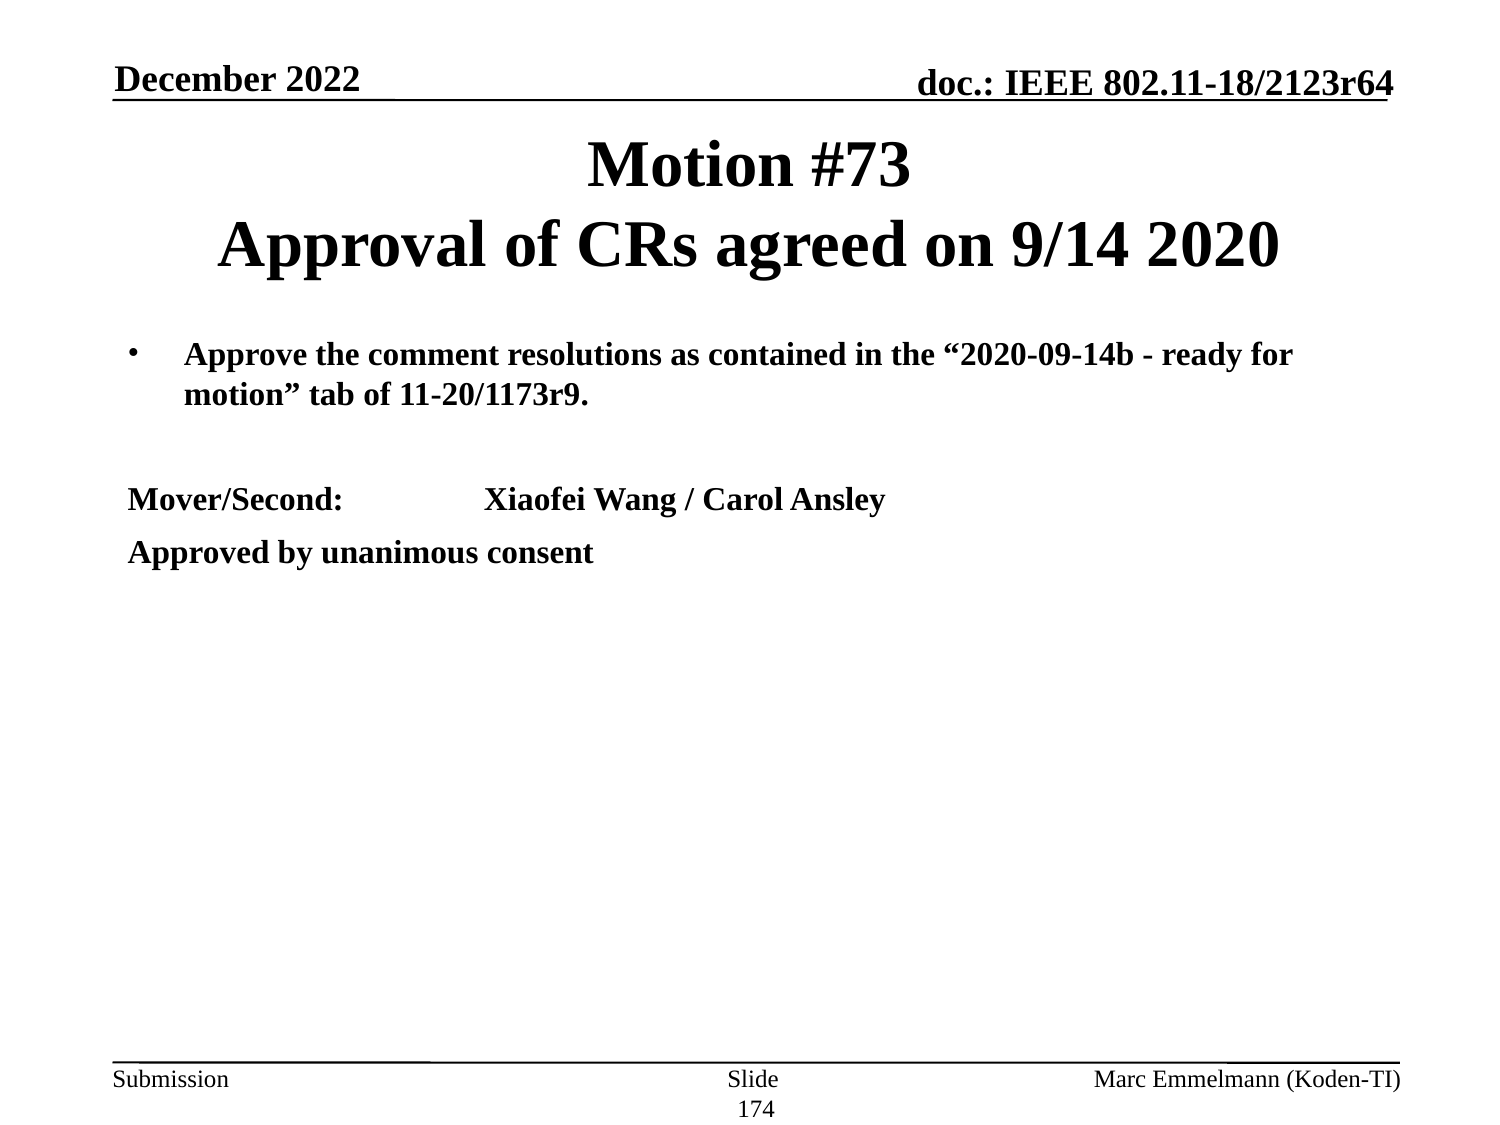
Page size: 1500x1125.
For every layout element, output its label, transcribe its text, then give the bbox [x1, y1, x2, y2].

title Motion #73 Approval of CRs agreed on 9/14 2020 [112, 112, 1388, 288]
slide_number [114, 54, 423, 100]
footer Marc Emmelmann (Koden-TI) [878, 1061, 1402, 1093]
list Approve the comment resolutions as contained in the “2020-09-14b - ready for motion” tab of 11-20/1173r9. Mover/Second: Xiaofei Wang / Carol Ansley Approved by unanimous consent [112, 324, 1388, 1000]
slide_number Slide 174 [712, 1061, 800, 1123]
